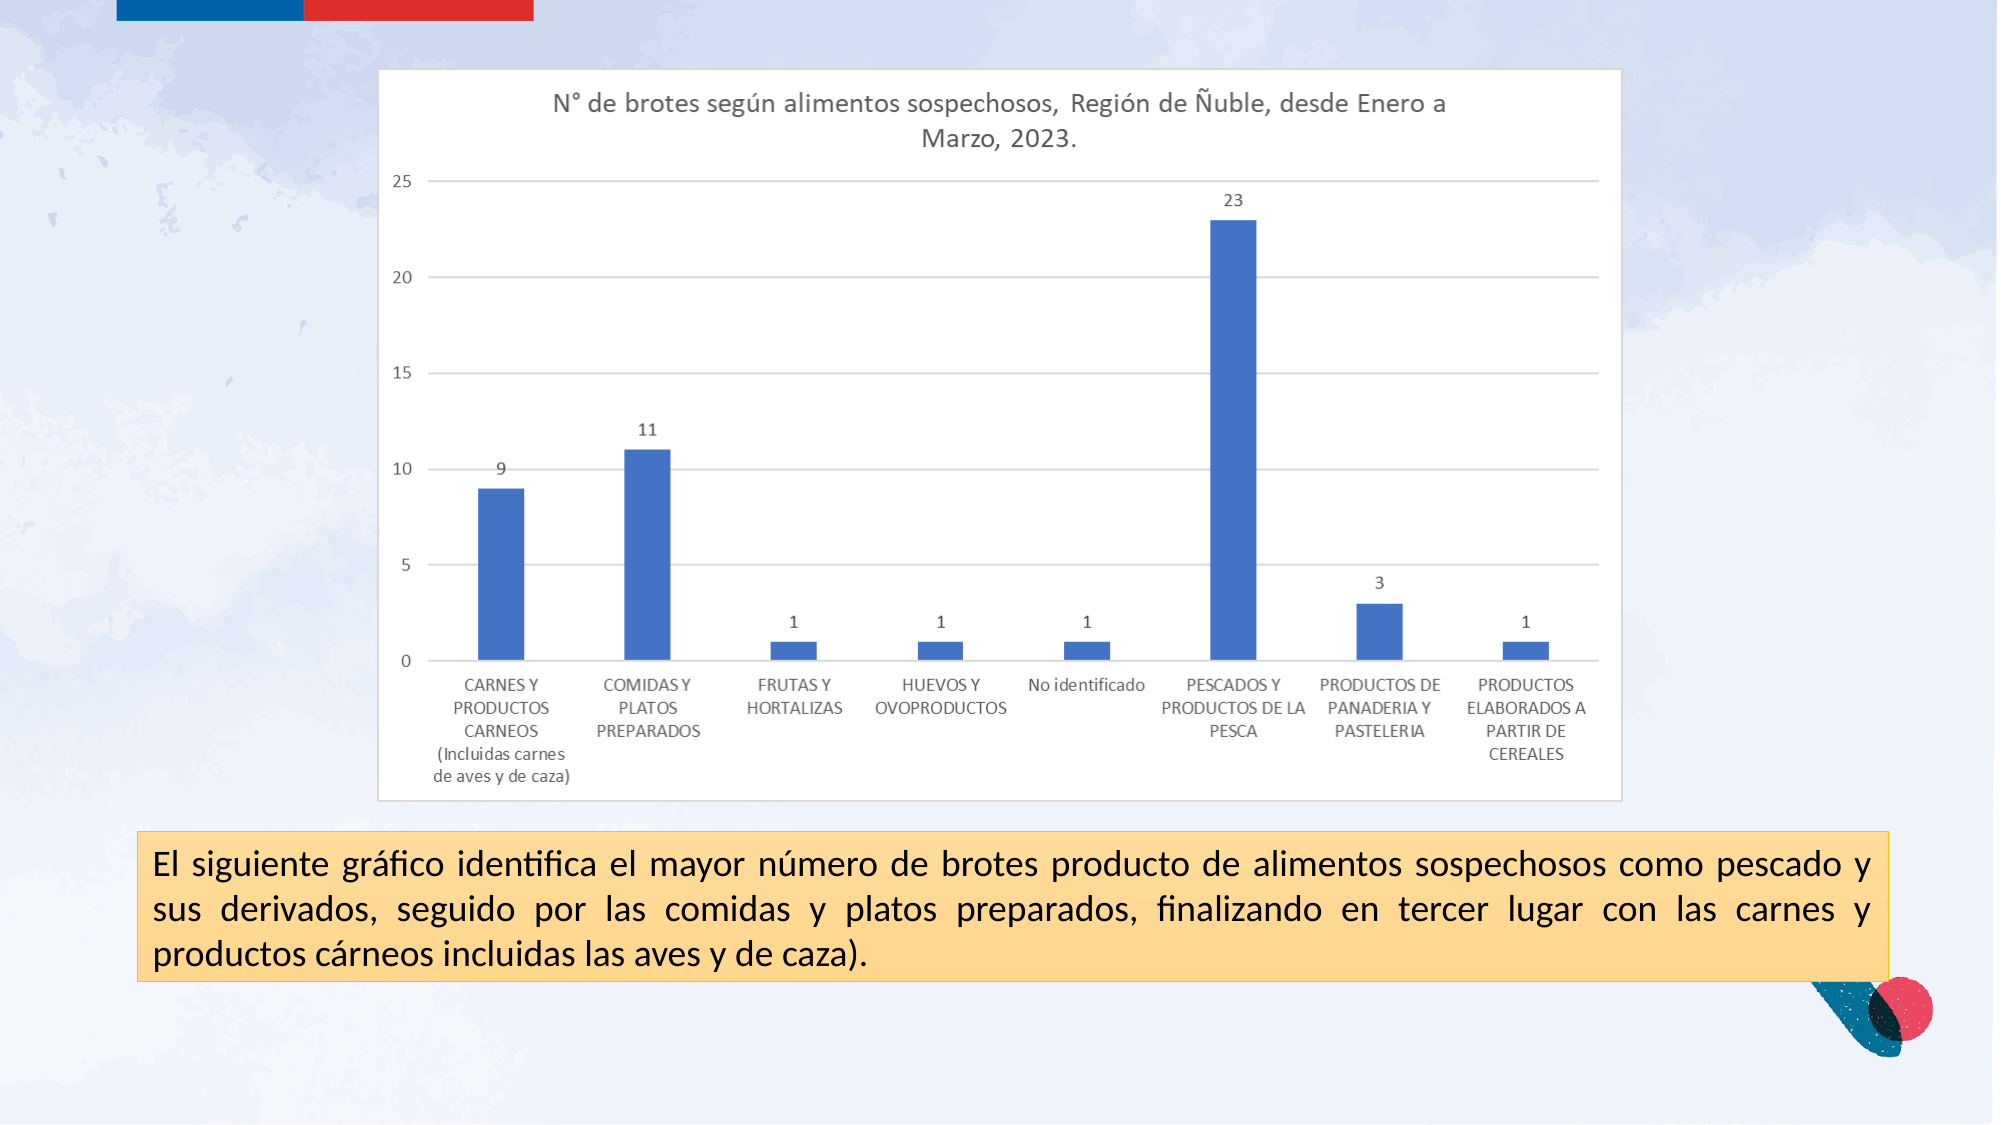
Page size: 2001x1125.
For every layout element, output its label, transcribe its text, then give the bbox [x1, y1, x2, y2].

picture [0, 0, 2001, 1125]
text_box El siguiente gráfico identifica el mayor número de brotes producto de alimentos sospechosos como pescado y sus derivados, seguido por las comidas y platos preparados, finalizando en tercer lugar con las carnes y productos cárneos incluidas las aves y de caza). [137, 831, 1889, 982]
